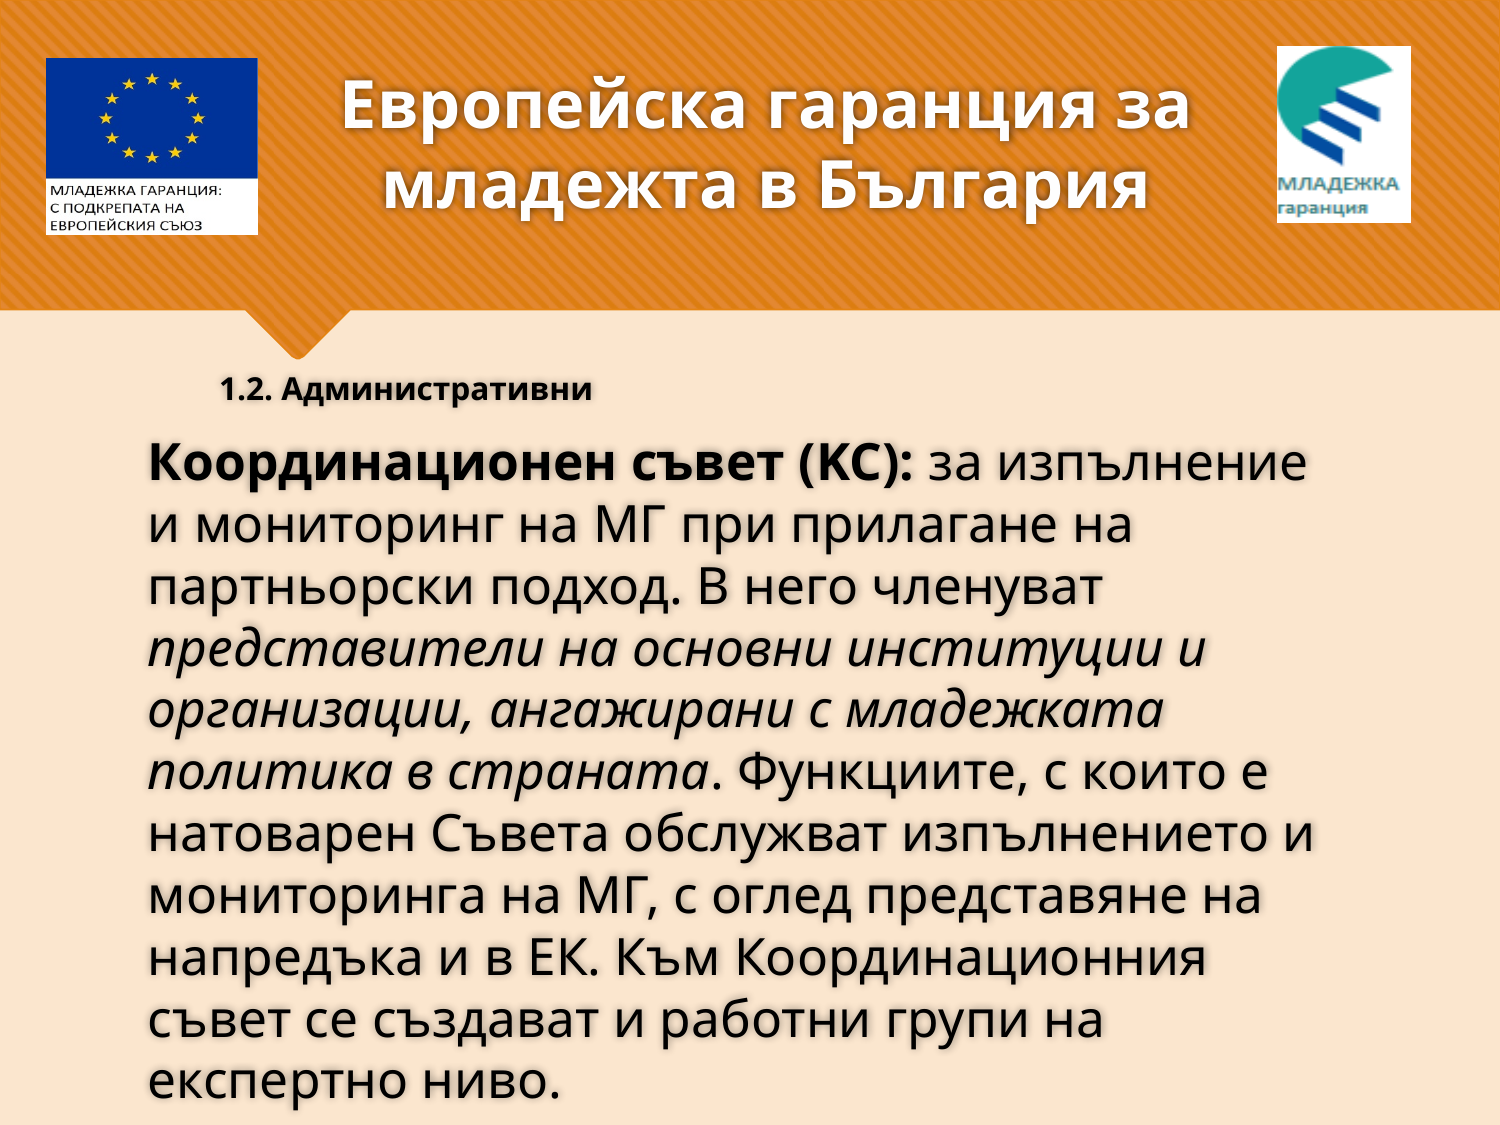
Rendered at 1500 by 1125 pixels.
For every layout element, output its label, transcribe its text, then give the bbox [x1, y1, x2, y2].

picture [46, 58, 258, 235]
picture [1277, 46, 1411, 223]
title Европейска гаранция за младежта в България [320, 101, 1231, 230]
list 1.2. Административни Координационен съвет (KC): за изпълнение и мониторинг на МГ при прилагане на партньорски подход. В него членуват представители на основни институции и организации, ангажирани с младежката политика в страната. Функциите, с които е натоварен Съвета обслужват изпълнението и мониторинга на МГ, с оглед представяне на напредъка и в ЕК. Към Координационния съвет се създават и работни групи на експертно ниво. [132, 361, 1368, 1125]
